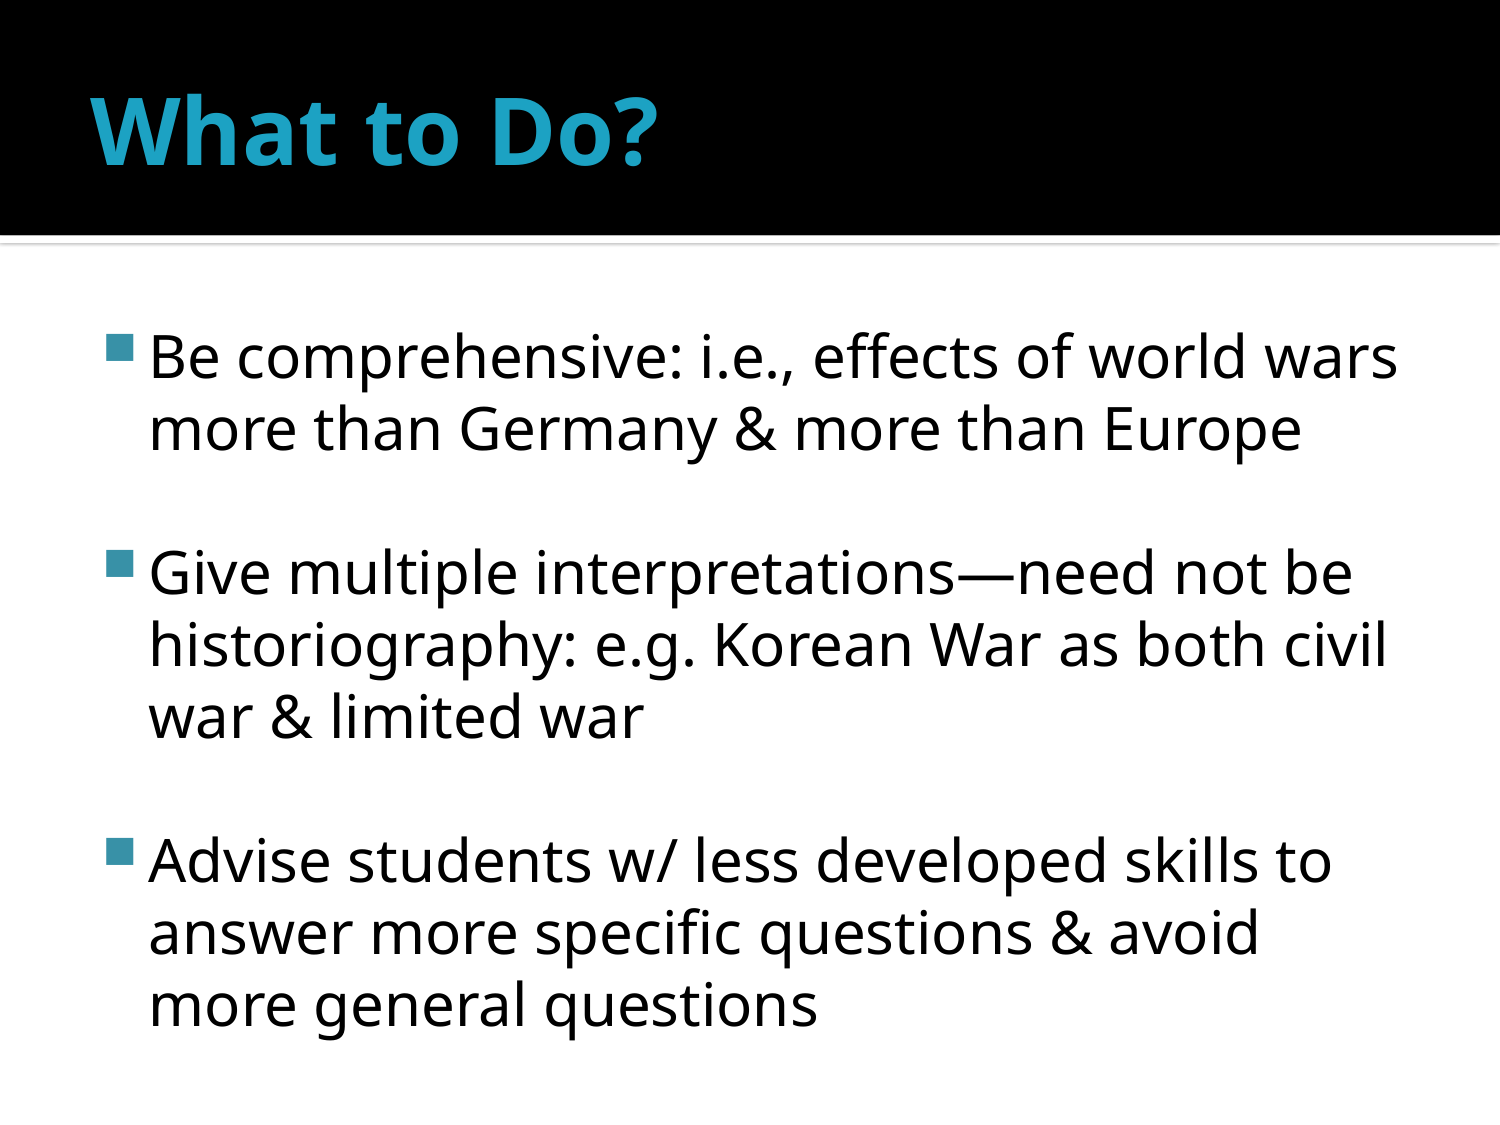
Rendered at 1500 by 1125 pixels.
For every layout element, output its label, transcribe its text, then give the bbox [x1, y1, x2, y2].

list Be comprehensive: i.e., effects of world wars more than Germany & more than Europe Give multiple interpretations—need not be historiography: e.g. Korean War as both civil war & limited war Advise students w/ less developed skills to answer more specific questions & avoid more general questions [75, 231, 1425, 1125]
title What to Do? [75, 25, 1425, 231]
